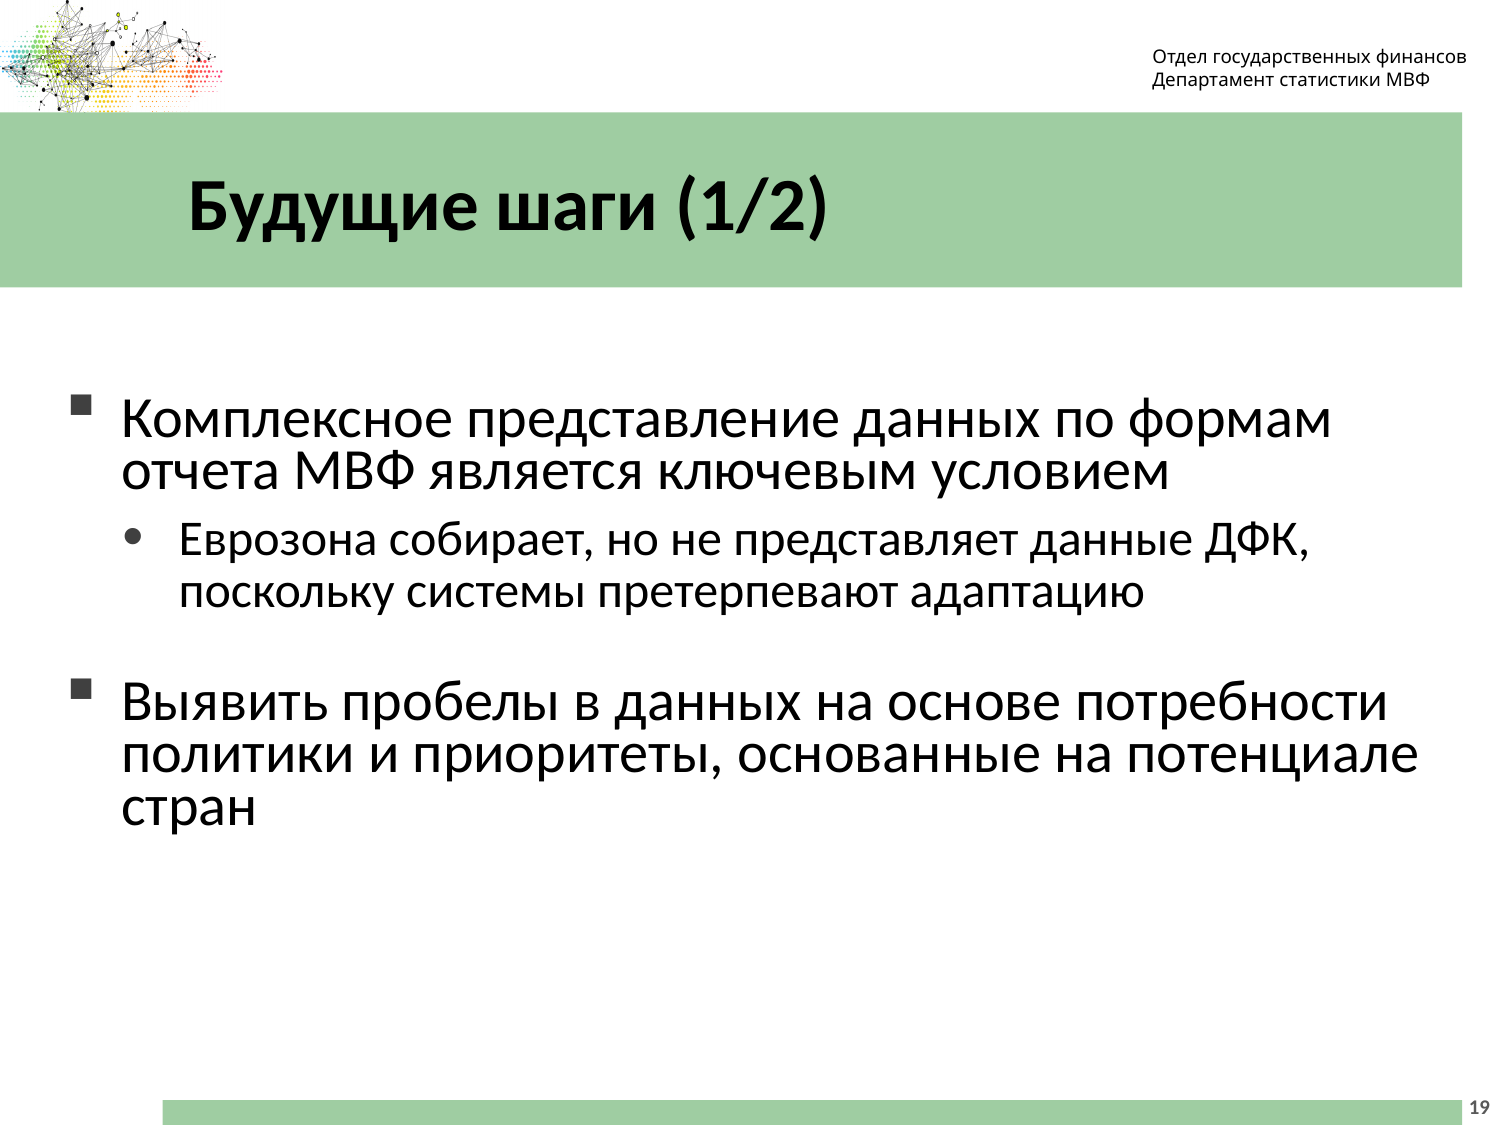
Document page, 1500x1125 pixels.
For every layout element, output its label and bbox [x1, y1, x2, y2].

slide_number [1441, 1074, 1500, 1125]
list [50, 324, 1463, 1088]
title [0, 112, 1463, 288]
picture [0, 0, 225, 112]
text_box [1137, 37, 1500, 98]
